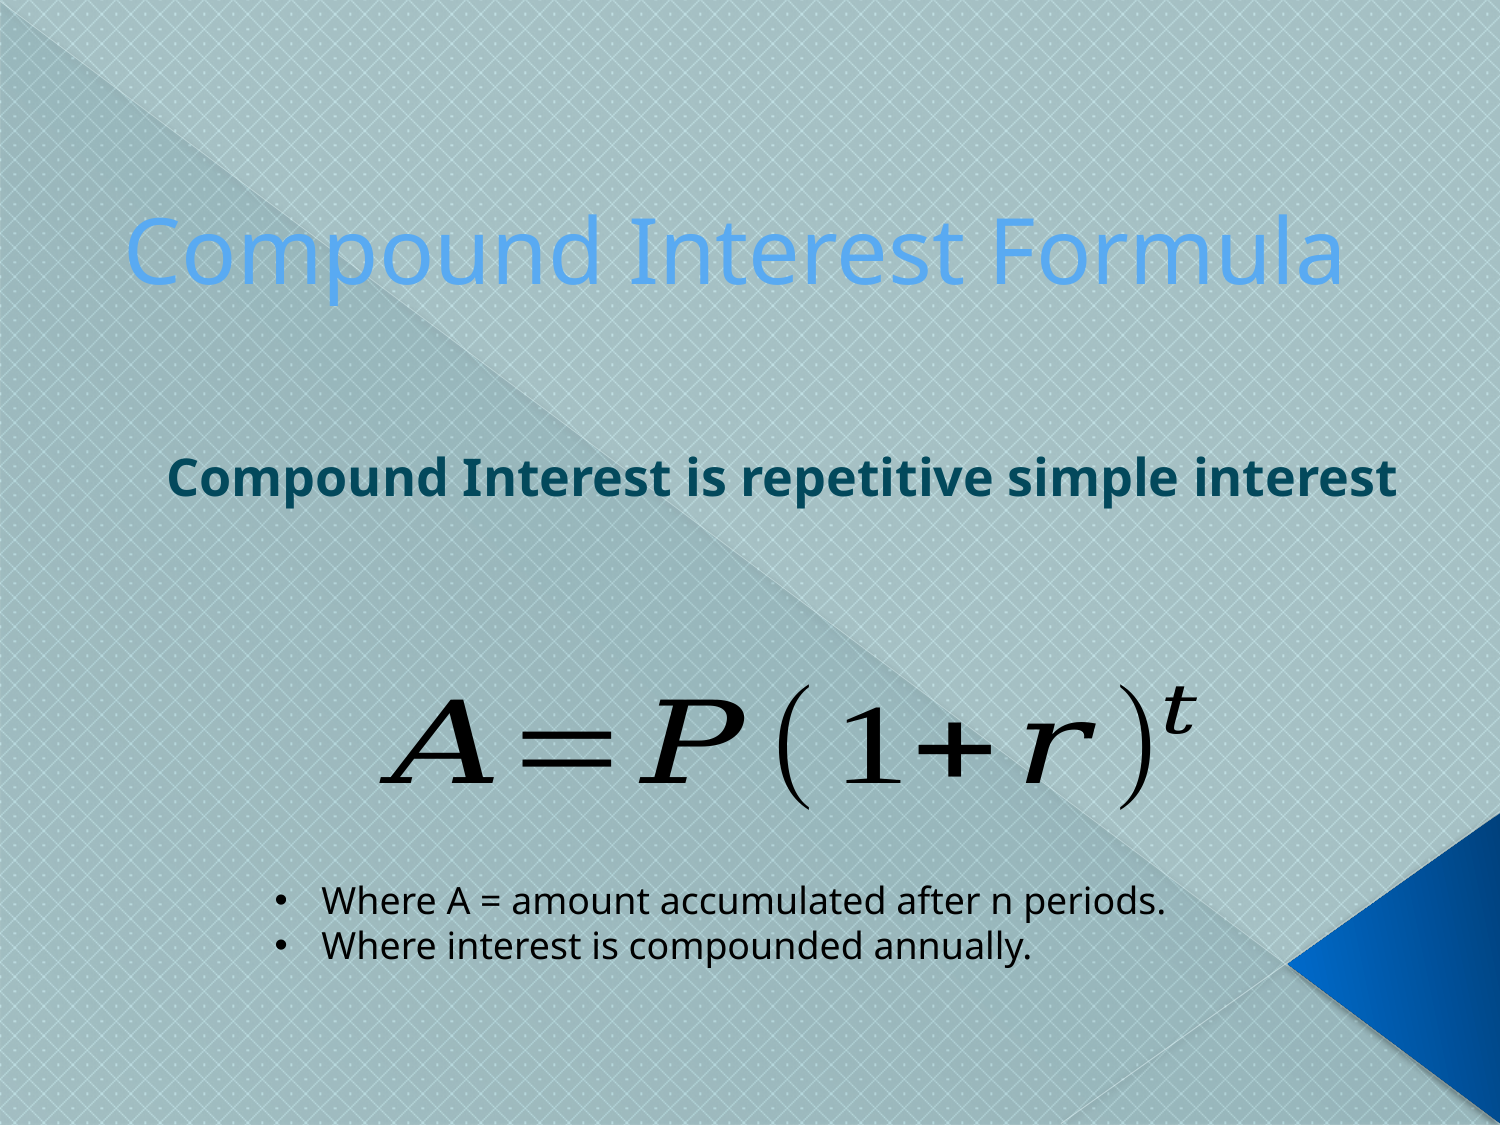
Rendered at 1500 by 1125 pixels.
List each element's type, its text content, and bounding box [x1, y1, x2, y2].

text_box Where A = amount accumulated after n periods. Where interest is compounded annually. [259, 869, 1311, 975]
subtitle Compound Interest is repetitive simple interest [123, 373, 1447, 579]
title Compound Interest Formula [29, 127, 1447, 369]
